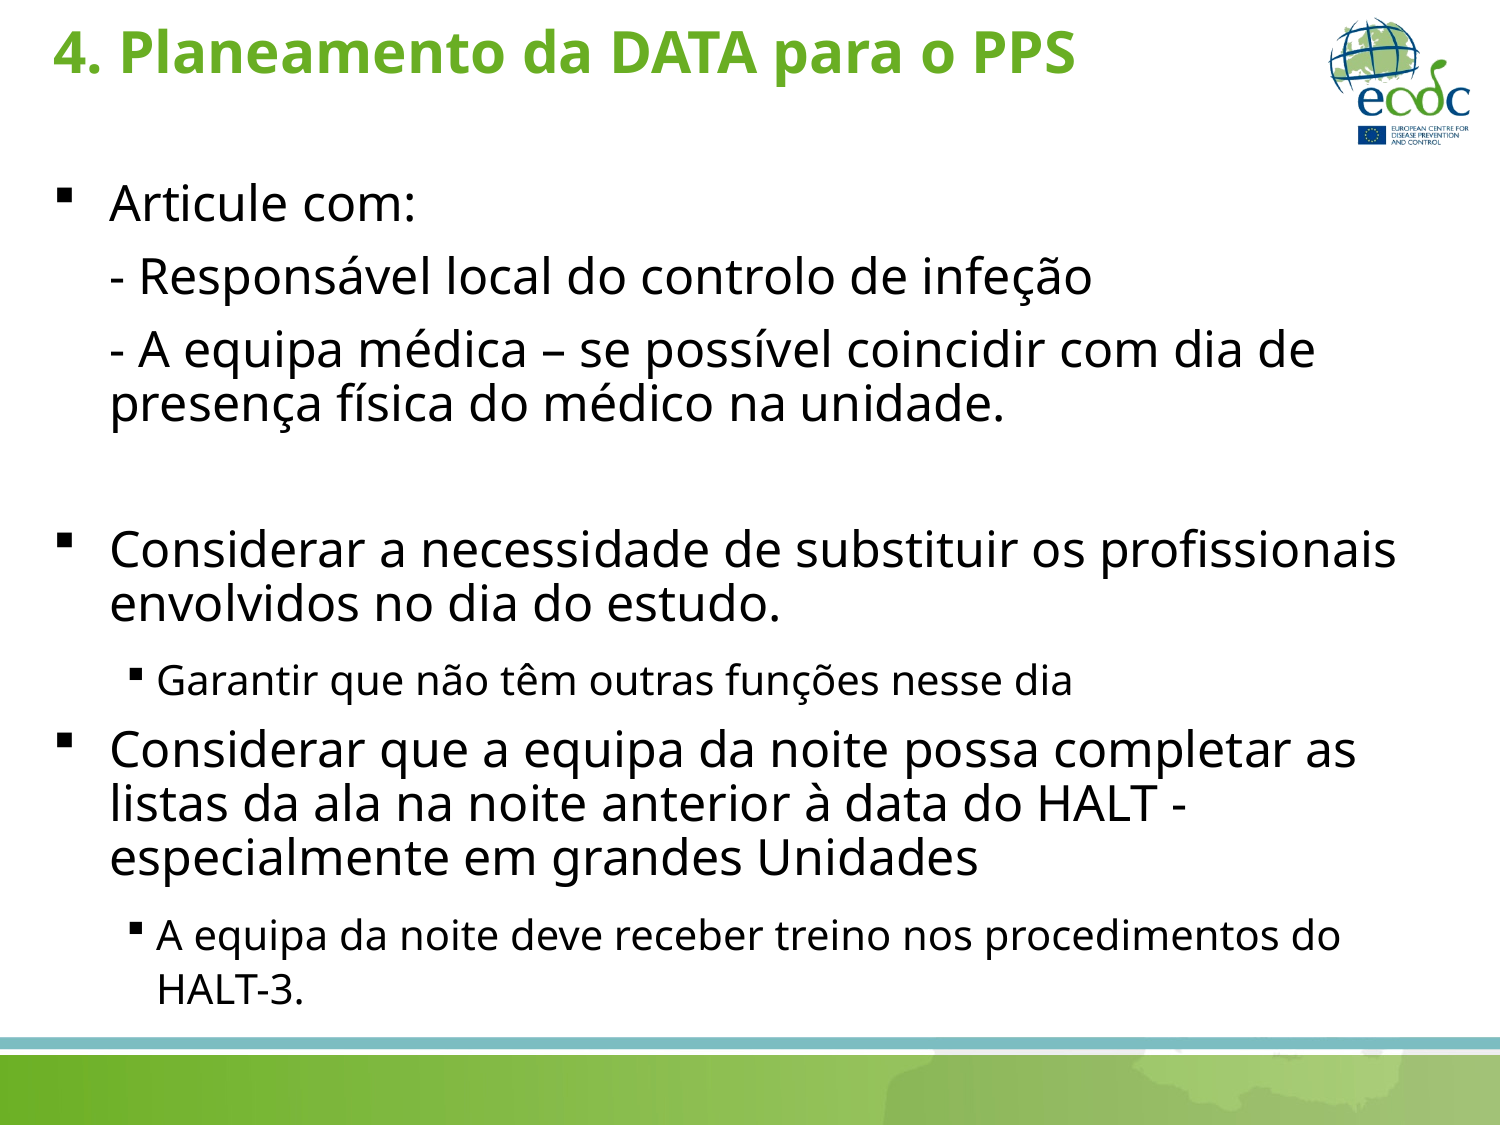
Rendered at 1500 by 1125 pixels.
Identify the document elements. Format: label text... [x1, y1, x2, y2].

list Articule com: - Responsável local do controlo de infeção - A equipa médica – se possível coincidir com dia de presença física do médico na unidade. Considerar a necessidade de substituir os profissionais envolvidos no dia do estudo. Garantir que não têm outras funções nesse dia Considerar que a equipa da noite possa completar as listas da ala na noite anterior à data do HALT - especialmente em grandes Unidades A equipa da noite deve receber treino nos procedimentos do HALT-3. [53, 177, 1452, 1024]
title 4. Planeamento da DATA para o PPS [53, 23, 1404, 159]
picture [1328, 17, 1473, 148]
picture [0, 1037, 1500, 1125]
